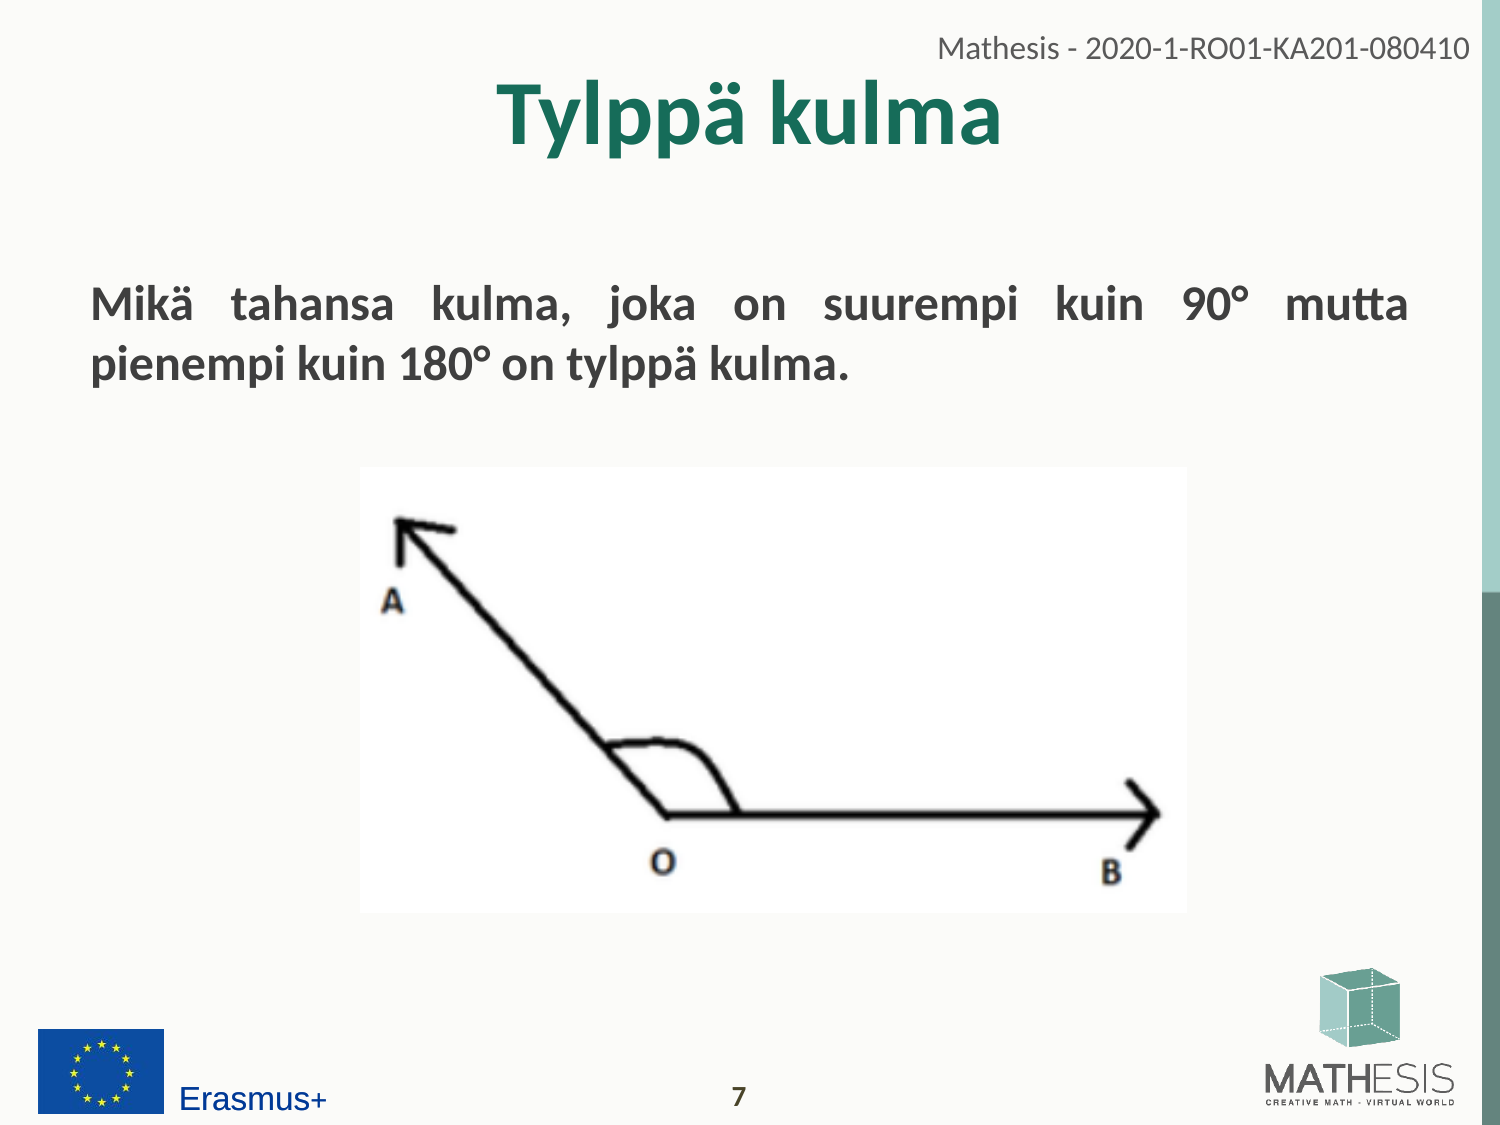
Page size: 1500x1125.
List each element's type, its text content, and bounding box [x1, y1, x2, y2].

list Mikä tahansa kulma, joka on suurempi kuin 90° mutta pienempi kuin 180° on tylppä kulma. [75, 262, 1425, 1005]
picture [359, 467, 1187, 913]
title Tylppä kulma [75, 45, 1425, 233]
picture [38, 1029, 164, 1114]
